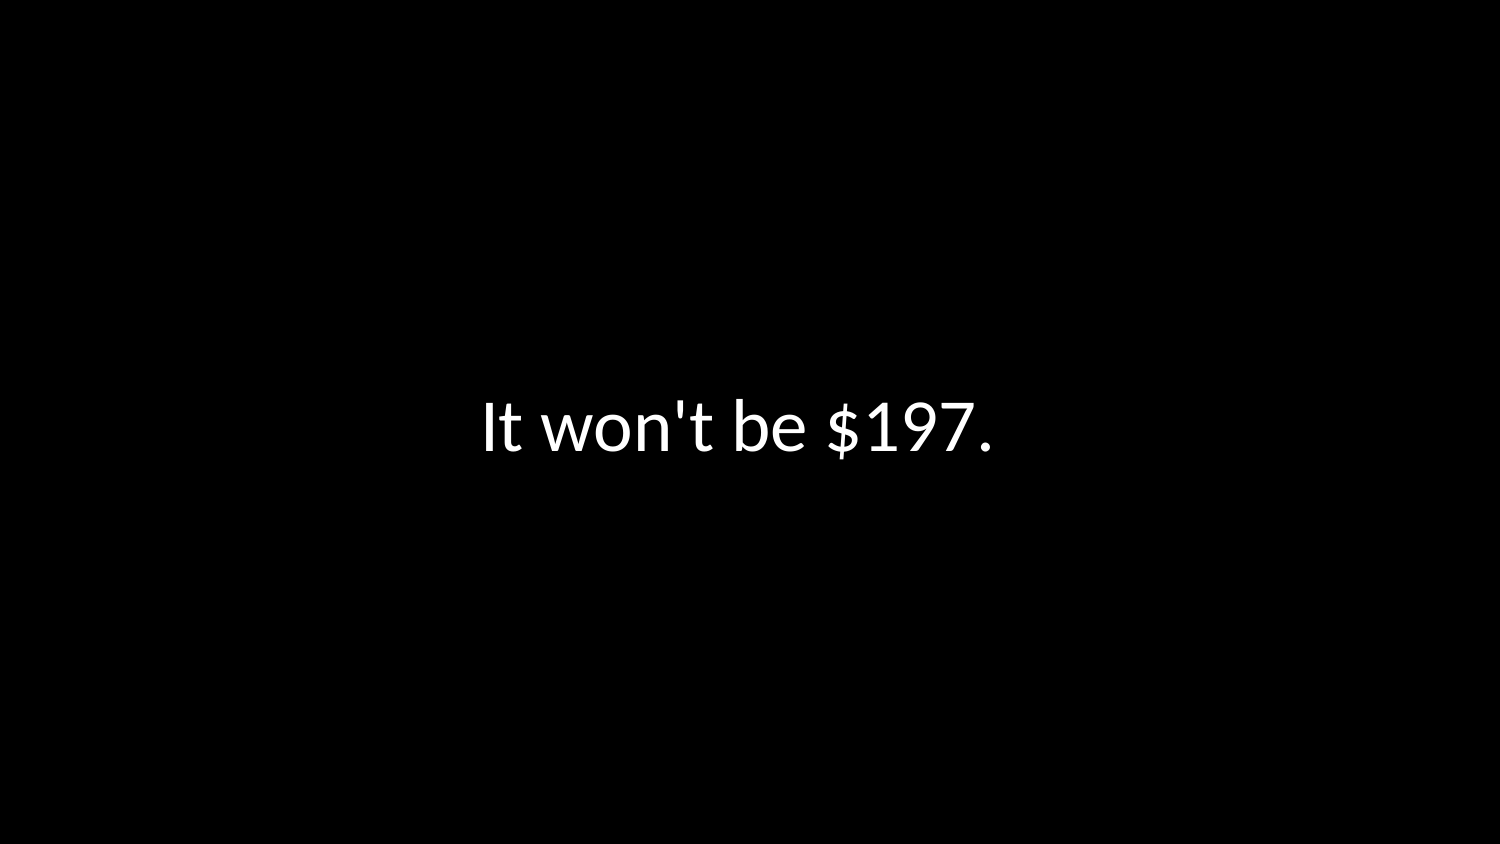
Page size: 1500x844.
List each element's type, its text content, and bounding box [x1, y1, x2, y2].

title It won't be $197. [147, 257, 1329, 586]
